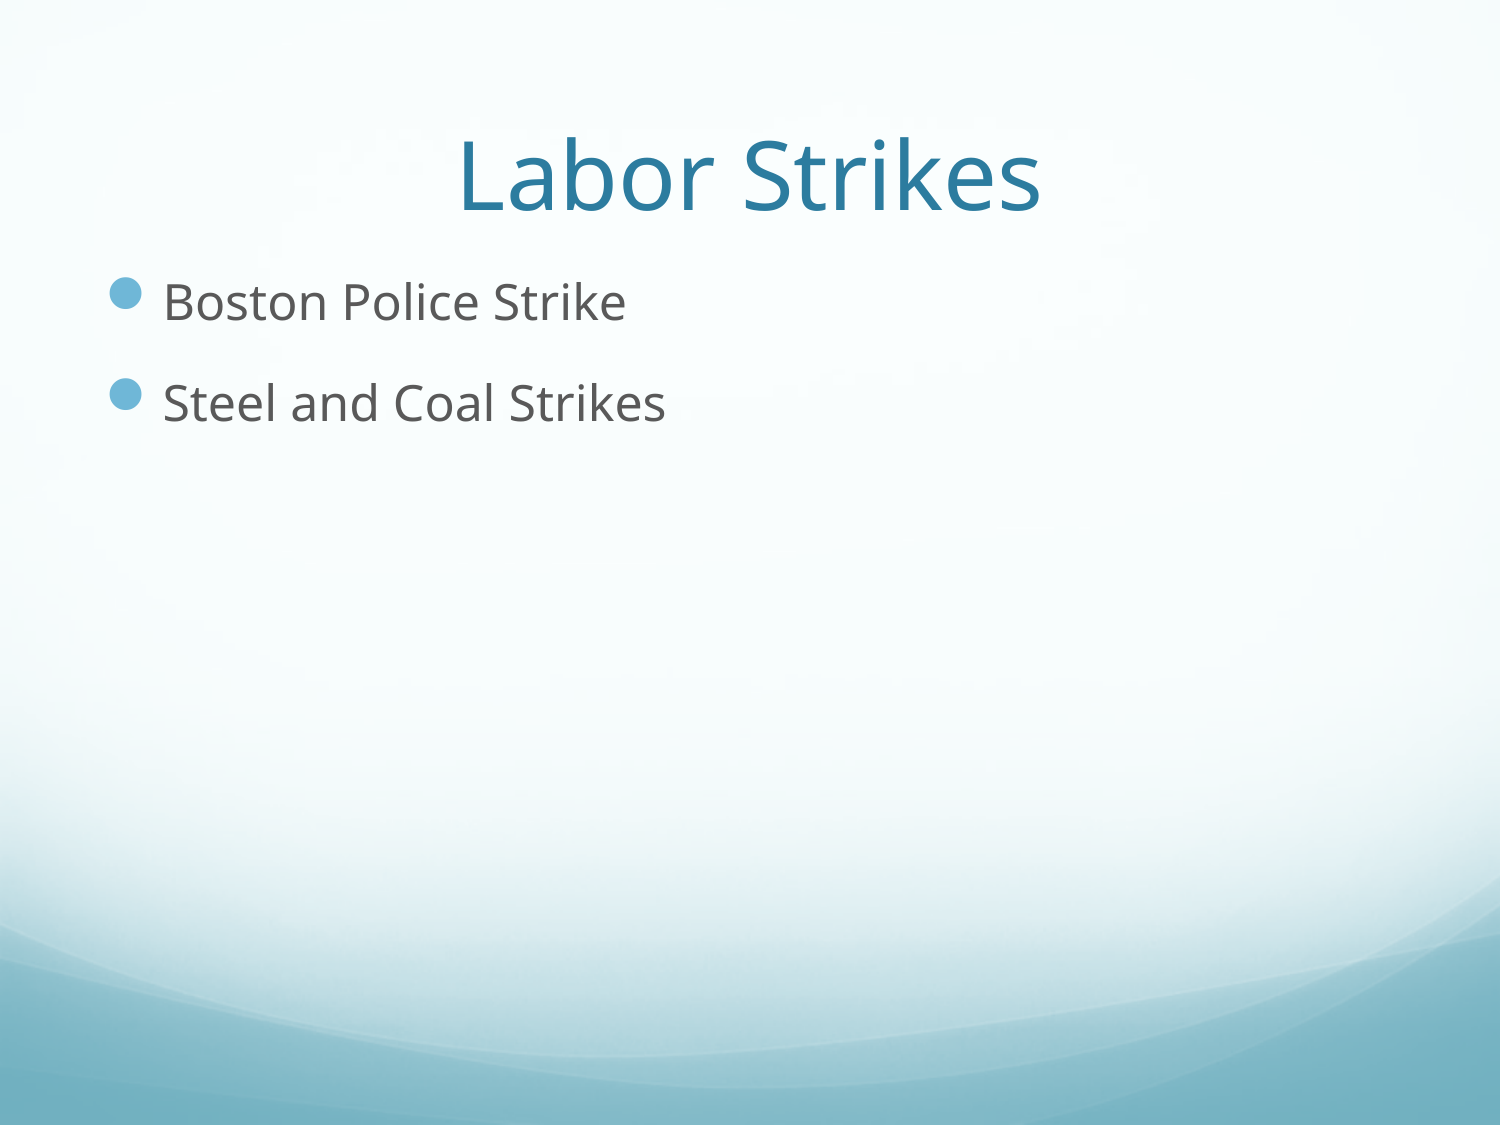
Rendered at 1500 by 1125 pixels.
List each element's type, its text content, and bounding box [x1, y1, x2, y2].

title Labor Strikes [90, 17, 1410, 237]
list Boston Police Strike Steel and Coal Strikes [90, 262, 1410, 975]
